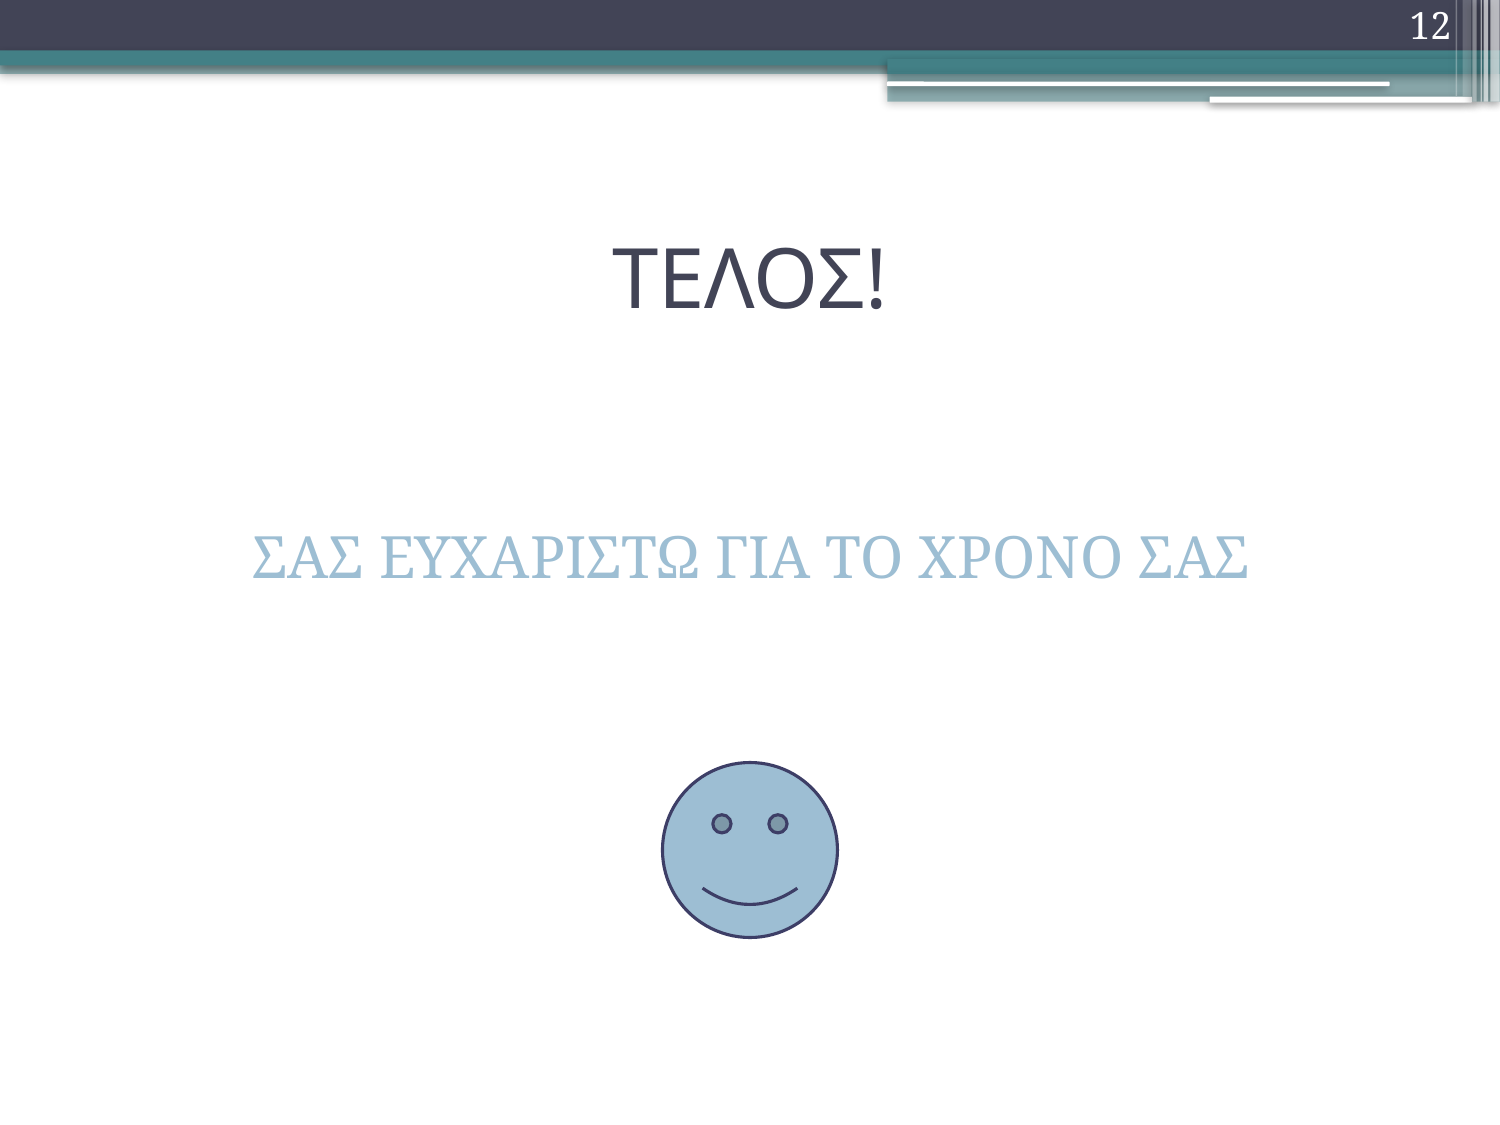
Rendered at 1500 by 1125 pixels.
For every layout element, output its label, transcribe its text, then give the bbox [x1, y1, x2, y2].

text_box [660, 760, 840, 940]
list ΣΑΣ ΕΥΧΑΡΙΣΤΩ ΓΙΑ ΤΟ ΧΡΟΝΟ ΣΑΣ [75, 512, 1425, 1079]
slide_number 12 [1341, 0, 1466, 61]
title ΤΕΛΟΣ! [75, 187, 1425, 363]
